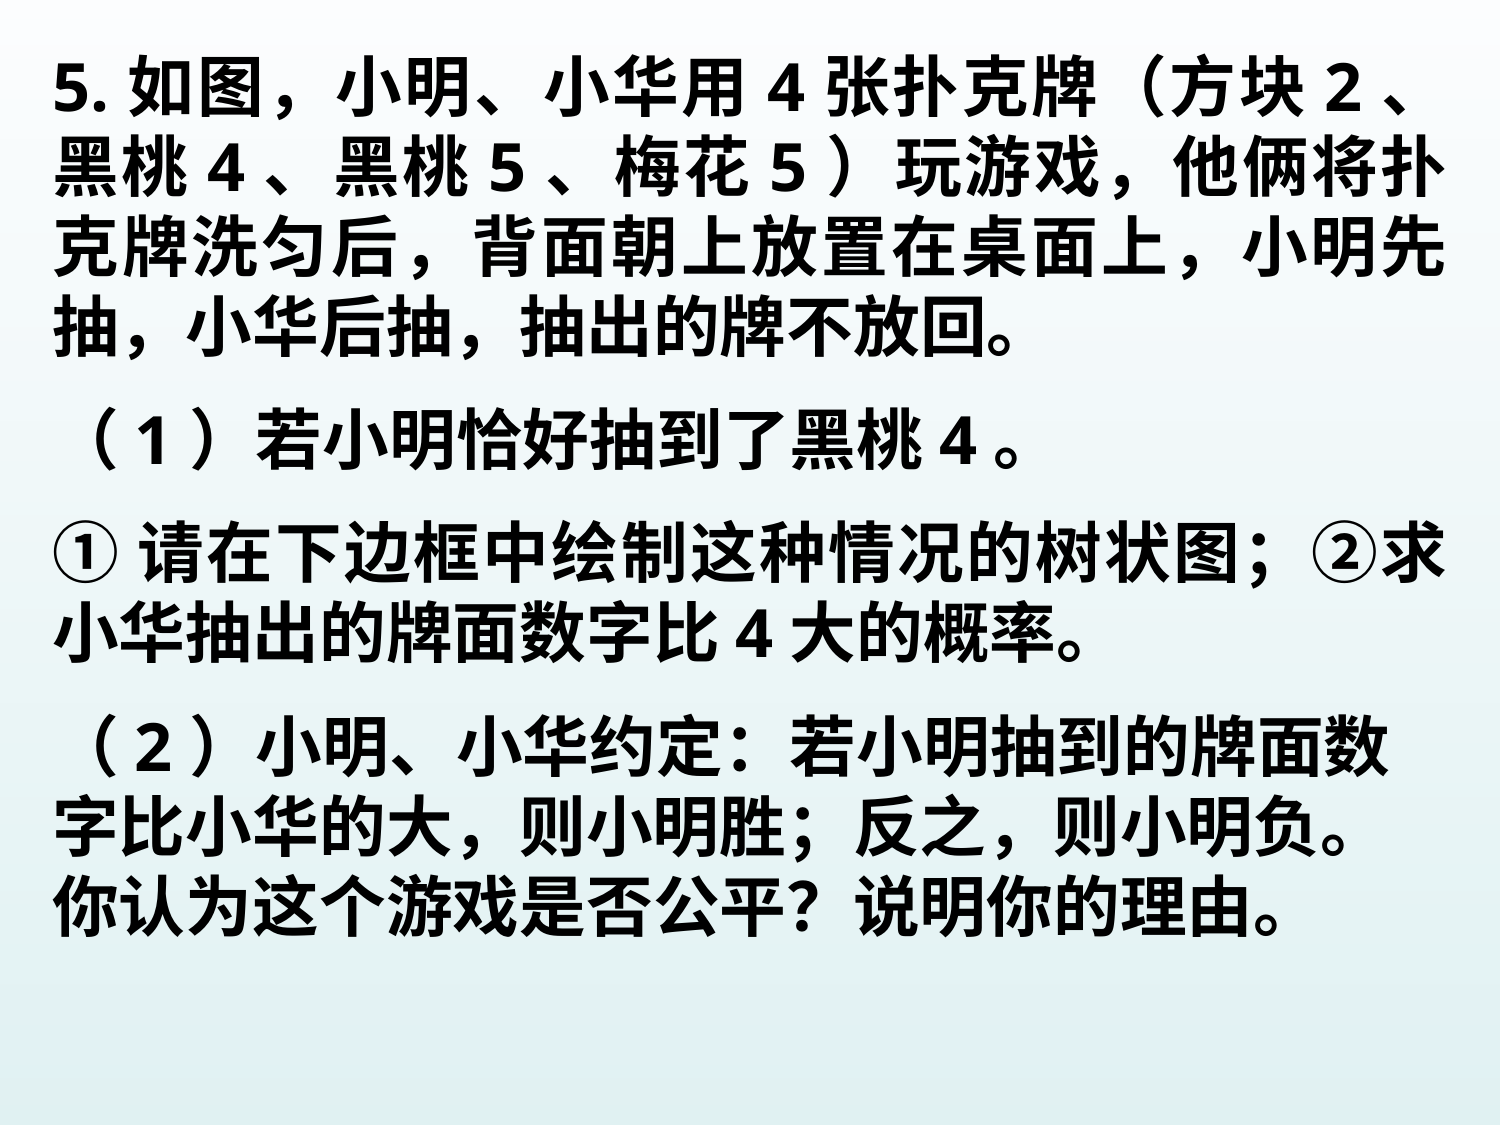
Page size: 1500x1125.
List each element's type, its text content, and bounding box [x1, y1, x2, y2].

text_box 5.如图，小明、小华用4张扑克牌（方块2、黑桃4、黑桃5、梅花5）玩游戏，他俩将扑克牌洗匀后，背面朝上放置在桌面上，小明先抽，小华后抽，抽出的牌不放回。 （1）若小明恰好抽到了黑桃4。 ①请在下边框中绘制这种情况的树状图；②求小华抽出的牌面数字比4大的概率。 （2）小明、小华约定：若小明抽到的牌面数字比小华的大，则小明胜；反之，则小明负。你认为这个游戏是否公平？说明你的理由。 [37, 37, 1463, 952]
